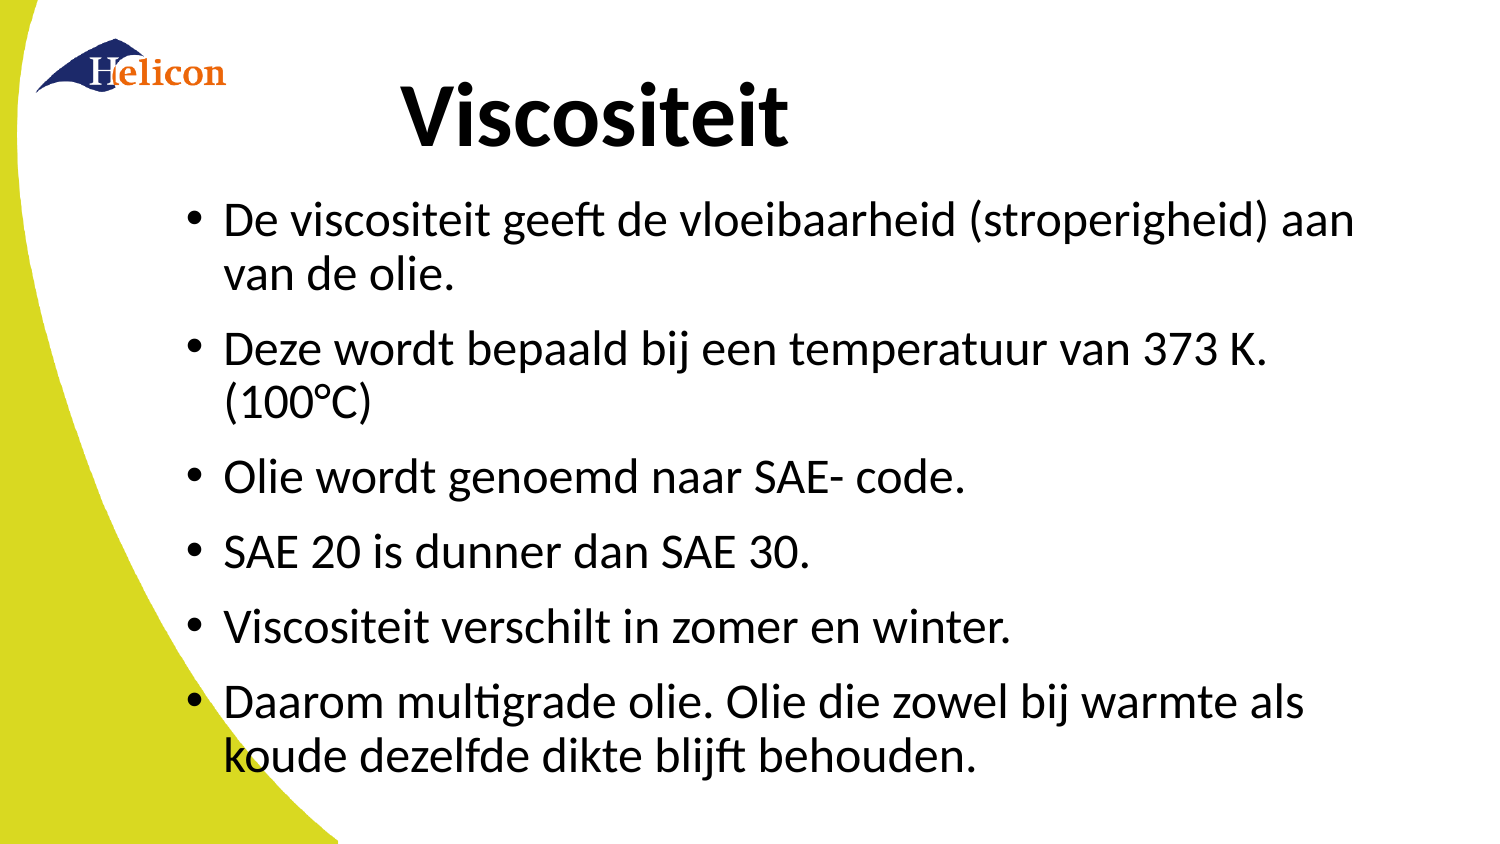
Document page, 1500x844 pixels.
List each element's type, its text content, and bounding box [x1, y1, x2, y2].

text_box Viscositeit [385, 47, 806, 172]
text_box De viscositeit geeft de vloeibaarheid (stroperigheid) aan van de olie. Deze wordt bepaald bij een temperatuur van 373 K. (100°C) Olie wordt genoemd naar SAE- code. SAE 20 is dunner dan SAE 30. Viscositeit verschilt in zomer en winter. Daarom multigrade olie. Olie die zowel bij warmte als koude dezelfde dikte blijft behouden. [171, 185, 1400, 791]
picture [0, 0, 1500, 844]
